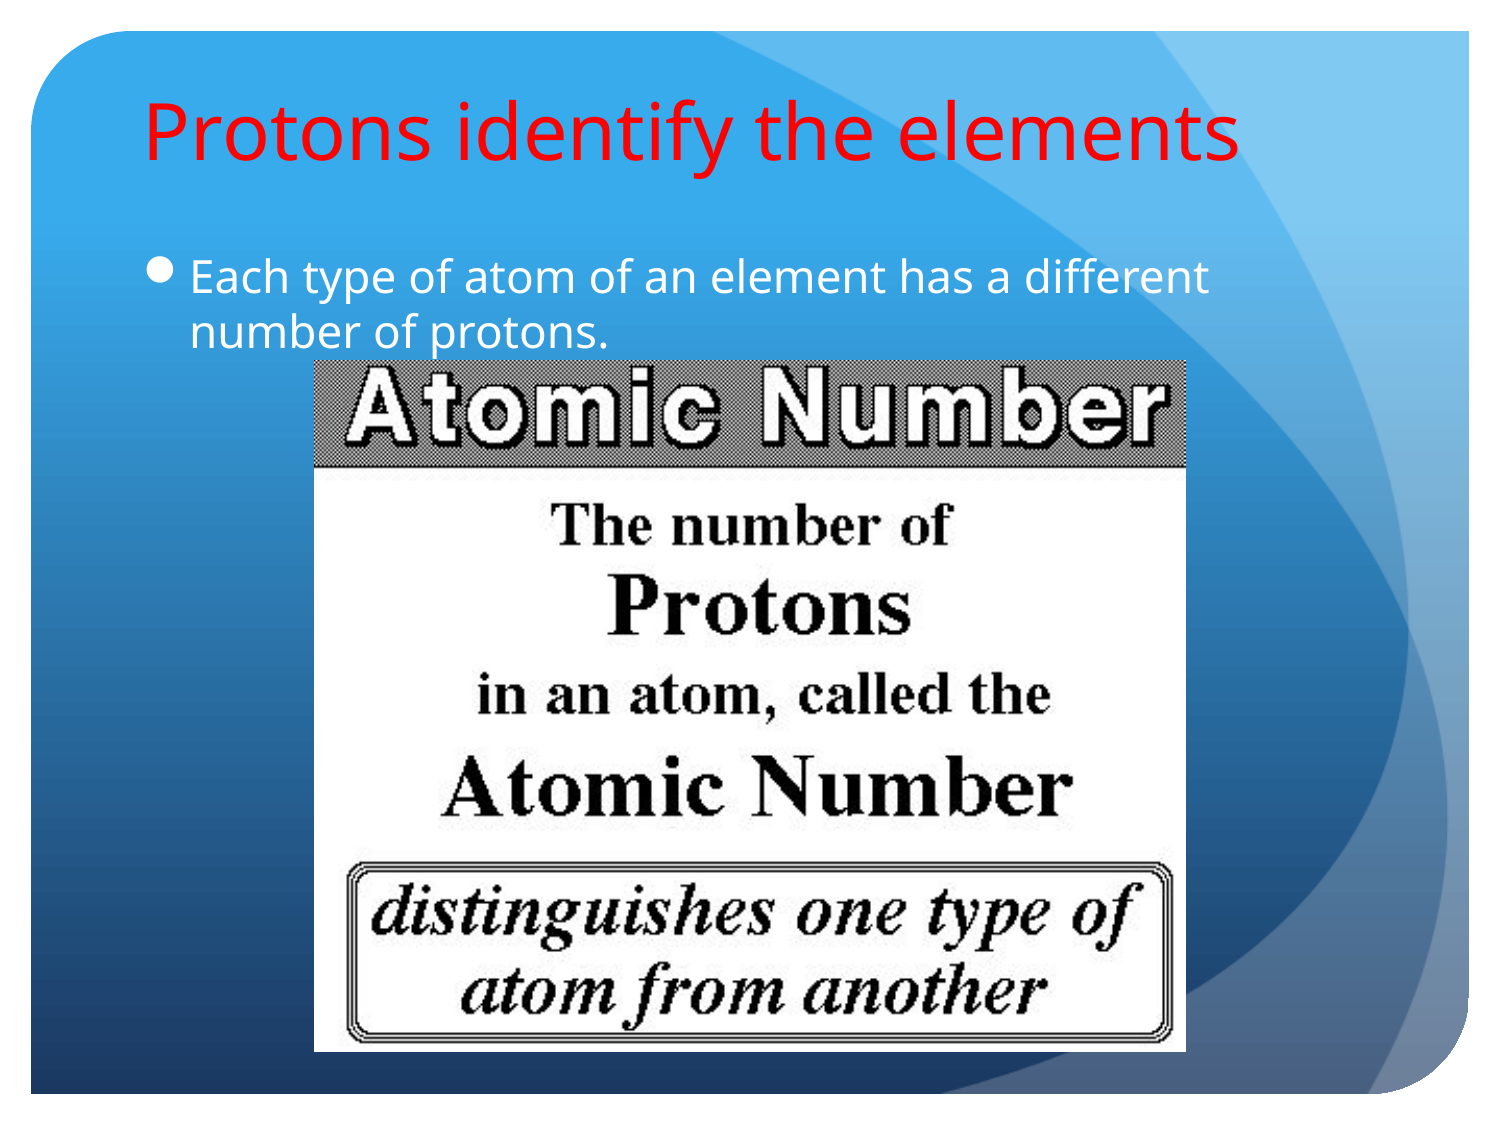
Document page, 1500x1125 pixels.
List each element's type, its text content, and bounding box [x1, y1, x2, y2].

title Protons identify the elements [127, 62, 1372, 184]
list Each type of atom of an element has a different number of protons. [127, 240, 1372, 366]
picture [24, 30, 1473, 1094]
